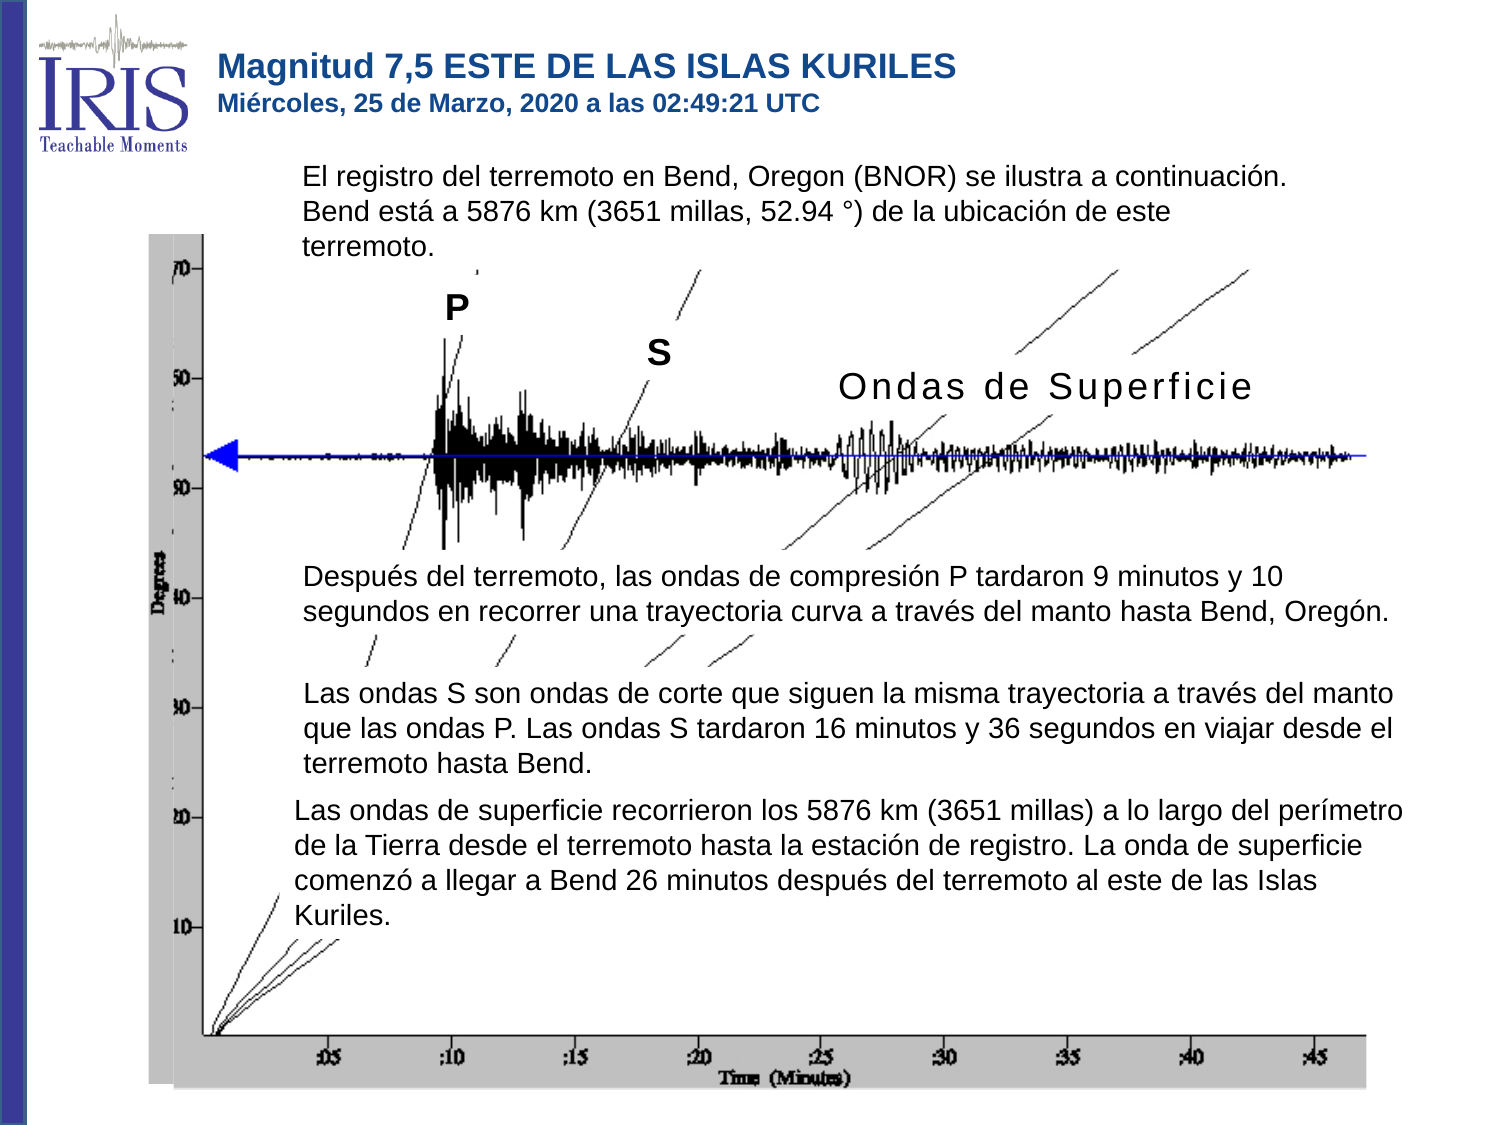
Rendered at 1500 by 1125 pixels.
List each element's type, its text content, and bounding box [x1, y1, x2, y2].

text_box Las ondas de superficie recorrieron los 5876 km (3651 millas) a lo largo del perímetro de la Tierra desde el terremoto hasta la estación de registro. La onda de superficie comenzó a llegar a Bend 26 minutos después del terremoto al este de las Islas Kuriles. [1371, 784, 1421, 939]
text_box Después del terremoto, las ondas de compresión P tardaron 9 minutos y 10 segundos en recorrer una trayectoria curva a través del manto hasta Bend, Oregón. [1371, 549, 1413, 635]
text_box Las ondas S son ondas de corte que siguen la misma trayectoria a través del manto que las ondas P. Las ondas S tardaron 16 minutos y 36 segundos en viajar desde el terremoto hasta Bend. [1371, 667, 1413, 787]
picture [39, 12, 188, 165]
text_box El registro del terremoto en Bend, Oregon (BNOR) se ilustra a continuación. Bend está a 5876 km (3651 millas, 52.94 °) de la ubicación de este terremoto. [287, 149, 1327, 232]
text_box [148, 234, 1367, 1090]
text_box Magnitud 7,5 ESTE DE LAS ISLAS KURILES Miércoles, 25 de Marzo, 2020 a las 02:49:21 UTC [202, 0, 1499, 125]
text_box [0, 0, 27, 1125]
